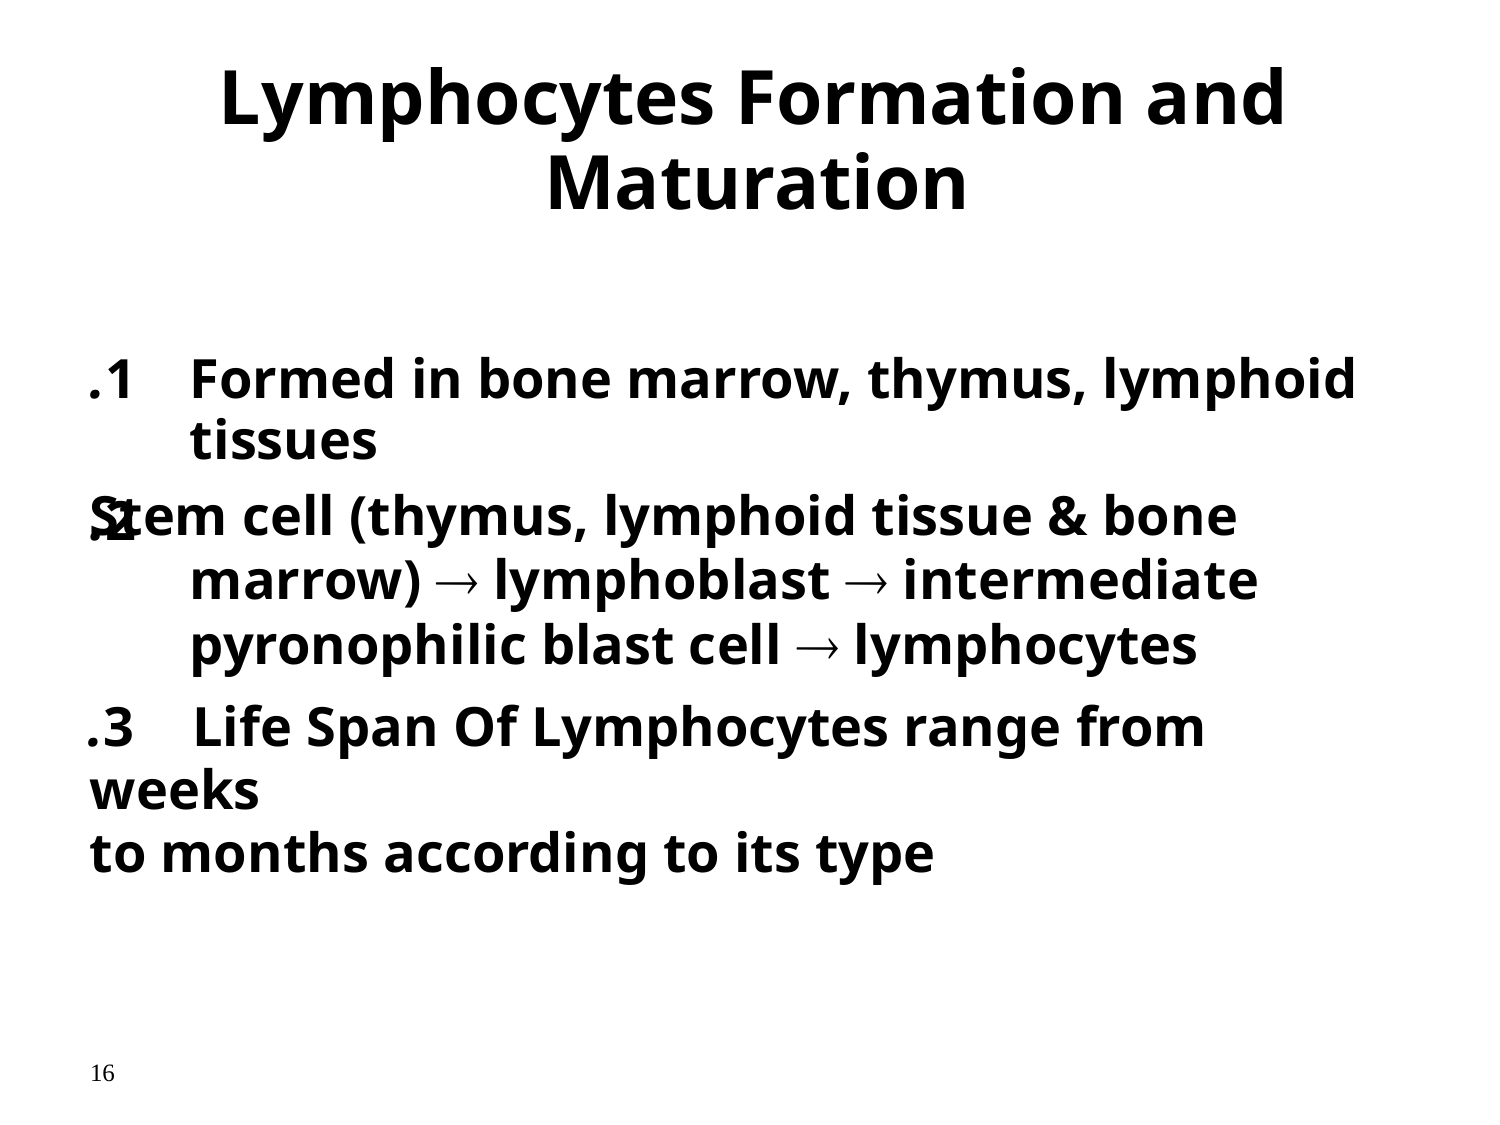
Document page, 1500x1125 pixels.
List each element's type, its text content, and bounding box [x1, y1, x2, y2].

title Lymphocytes Formation and Maturation [217, 55, 1290, 244]
text_box .1 Formed in bone marrow, thymus, lymphoid tissues Stem cell (thymus, lymphoid tissue & bone marrow)  lymphoblast  intermediate pyronophilic blast cell  lymphocytes .3 Life Span Of Lymphocytes range from weeks to months according to its type [87, 348, 1405, 884]
slide_number 13 [85, 1059, 120, 1125]
